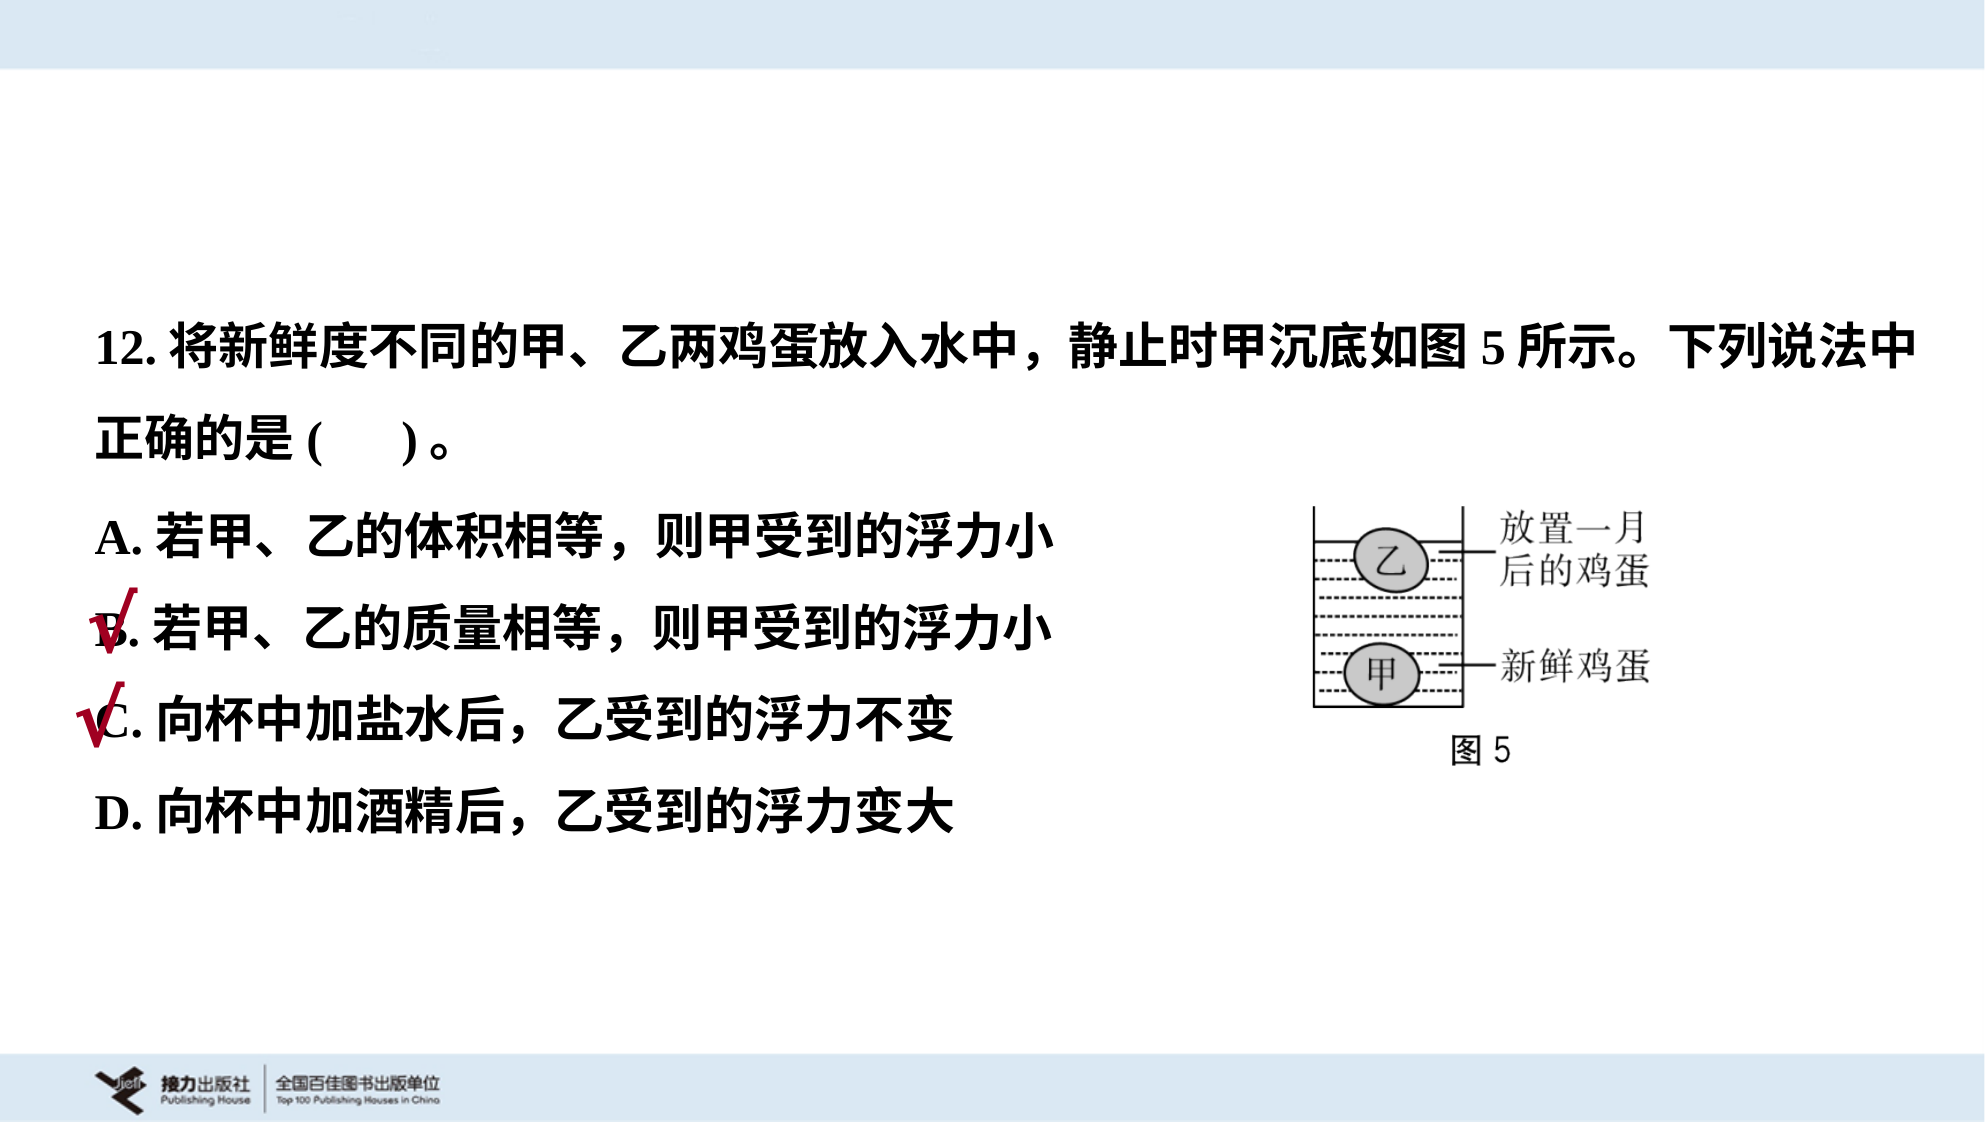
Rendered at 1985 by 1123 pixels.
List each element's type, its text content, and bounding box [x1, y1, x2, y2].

text_box 12.将新鲜度不同的甲、乙两鸡蛋放入水中，静止时甲沉底如图5所示。下列说法中 正确的是( )。 [94, 283, 1892, 467]
picture [0, 0, 1985, 1122]
text_box A.若甲、乙的体积相等，则甲受到的浮力小 B.若甲、乙的质量相等，则甲受到的浮力小 C.向杯中加盐水后，乙受到的浮力不变 D.向杯中加酒精后，乙受到的浮力变大 [94, 472, 1491, 840]
text_box √ [73, 669, 209, 763]
text_box √ [86, 575, 139, 669]
